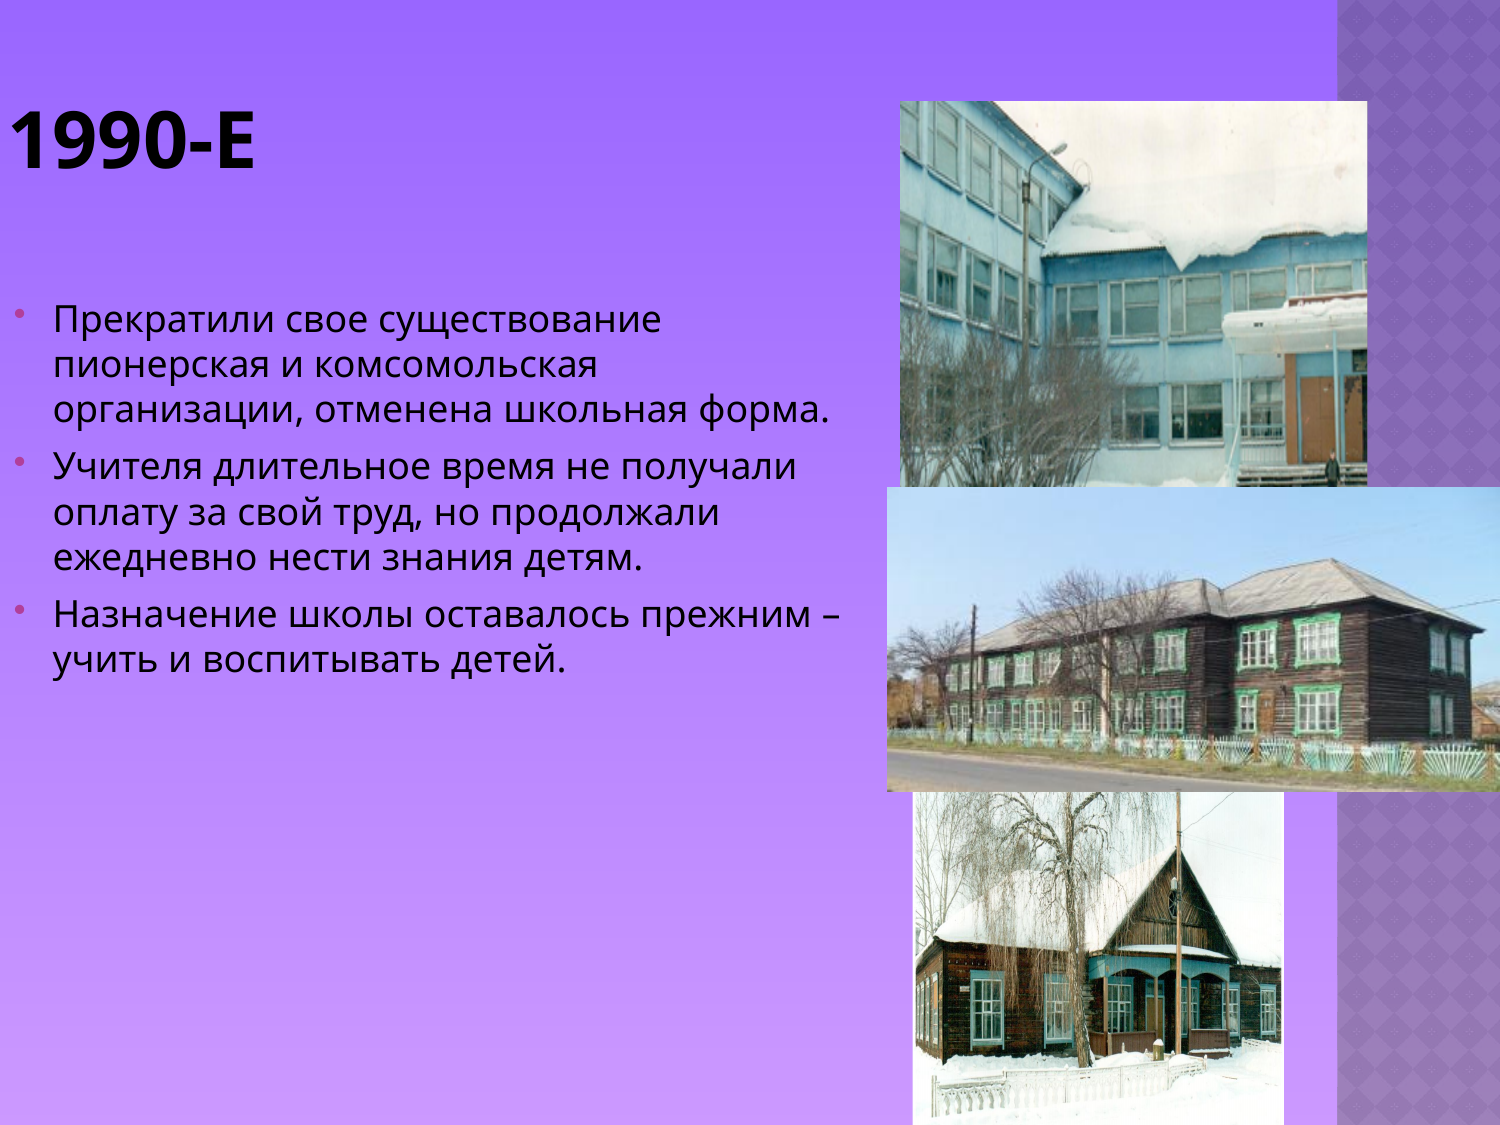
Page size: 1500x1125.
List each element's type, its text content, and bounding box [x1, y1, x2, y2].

picture [912, 799, 1500, 1125]
title 1990-е [0, 0, 1274, 185]
list Прекратили свое существование пионерская и комсомольская организации, отменена школьная форма. Учителя длительное время не получали оплату за свой труд, но продолжали ежедневно нести знания детям. Назначение школы оставалось прежним – учить и воспитывать детей. [0, 287, 865, 1053]
picture [886, 99, 1500, 792]
